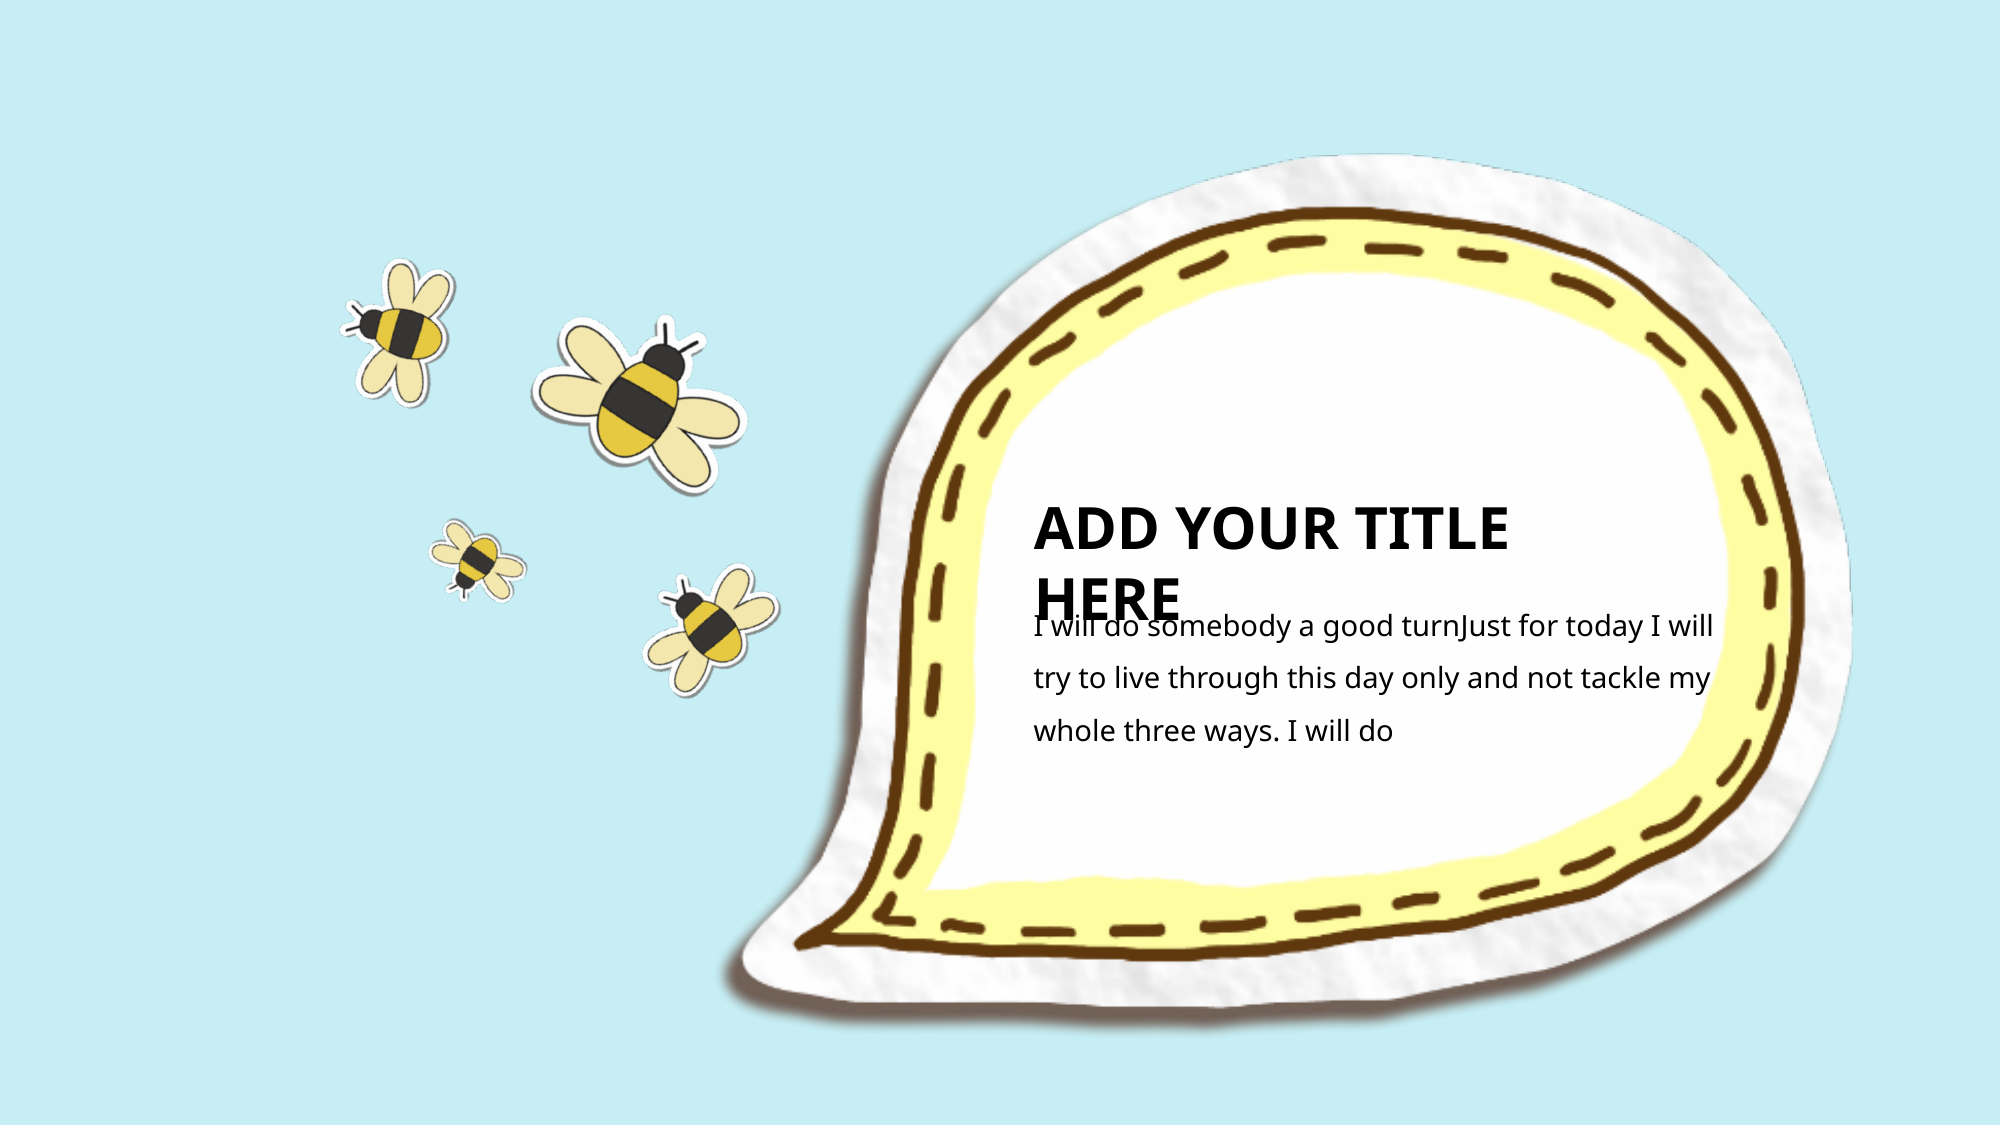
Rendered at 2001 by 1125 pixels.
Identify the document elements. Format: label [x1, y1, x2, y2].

picture [498, 76, 2000, 1079]
picture [400, 495, 541, 636]
picture [296, 220, 496, 430]
